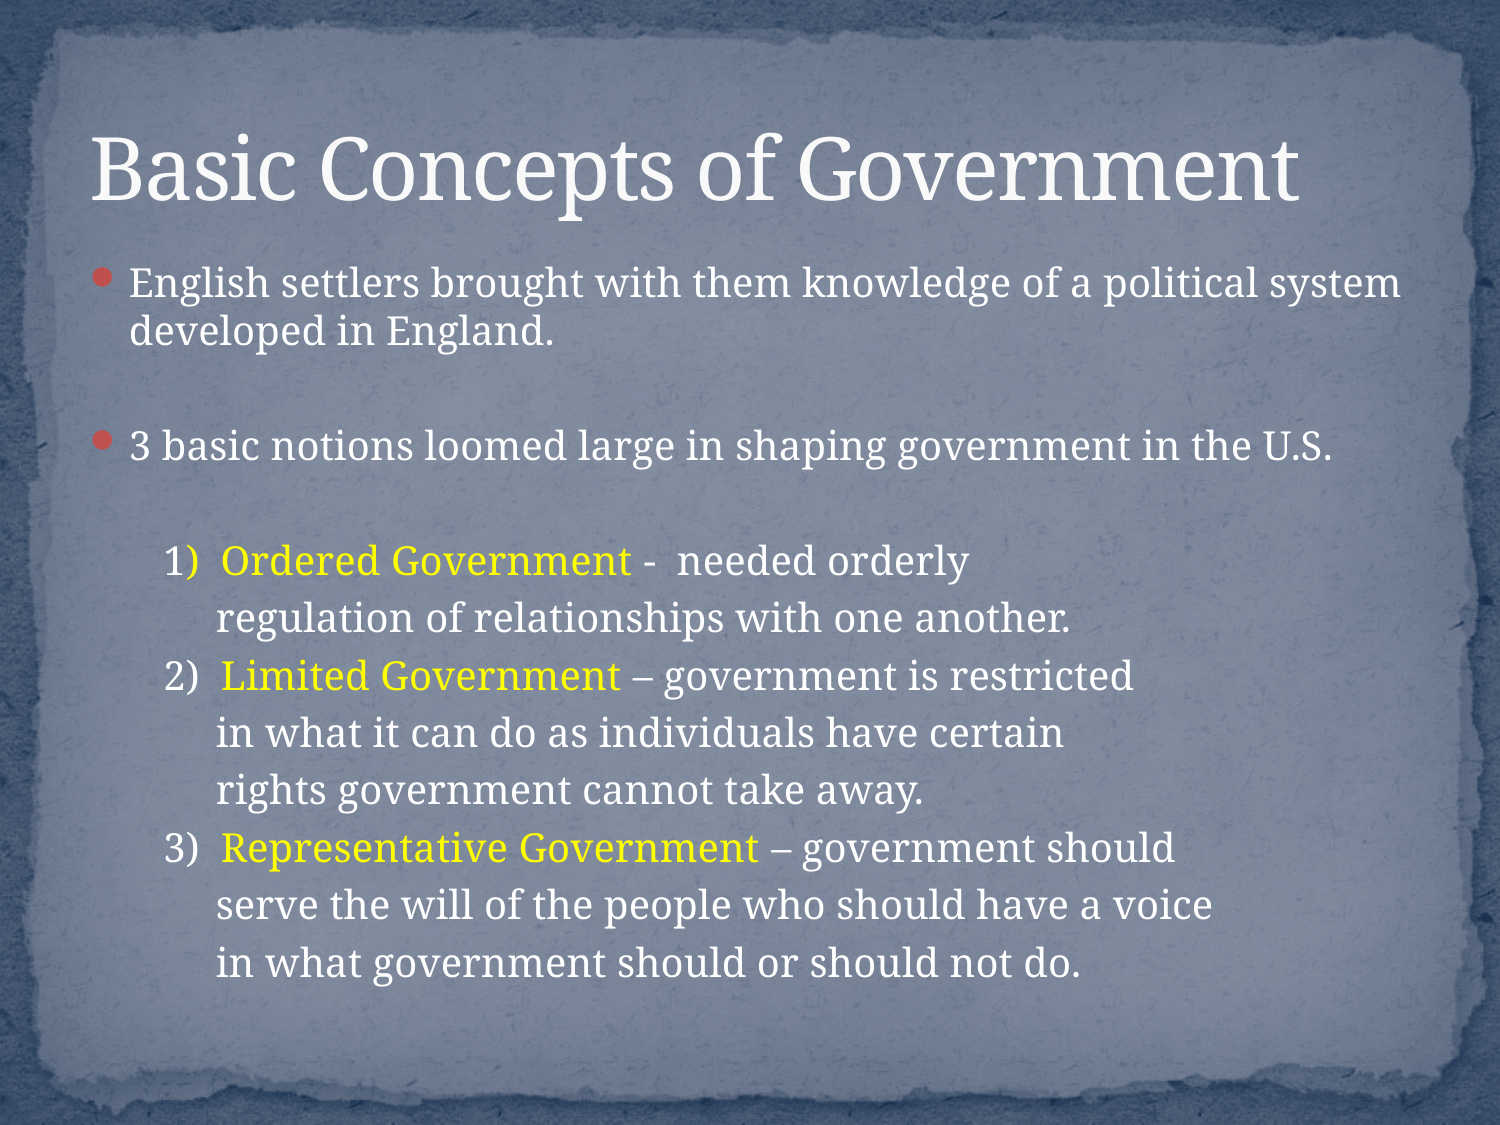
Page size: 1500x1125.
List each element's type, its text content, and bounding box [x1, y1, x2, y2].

list English settlers brought with them knowledge of a political system developed in England. 3 basic notions loomed large in shaping government in the U.S. 1) Ordered Government - needed orderly regulation of relationships with one another. 2) Limited Government – government is restricted in what it can do as individuals have certain rights government cannot take away. 3) Representative Government – government should serve the will of the people who should have a voice in what government should or should not do. [75, 249, 1425, 1000]
title Basic Concepts of Government [74, 24, 1425, 225]
